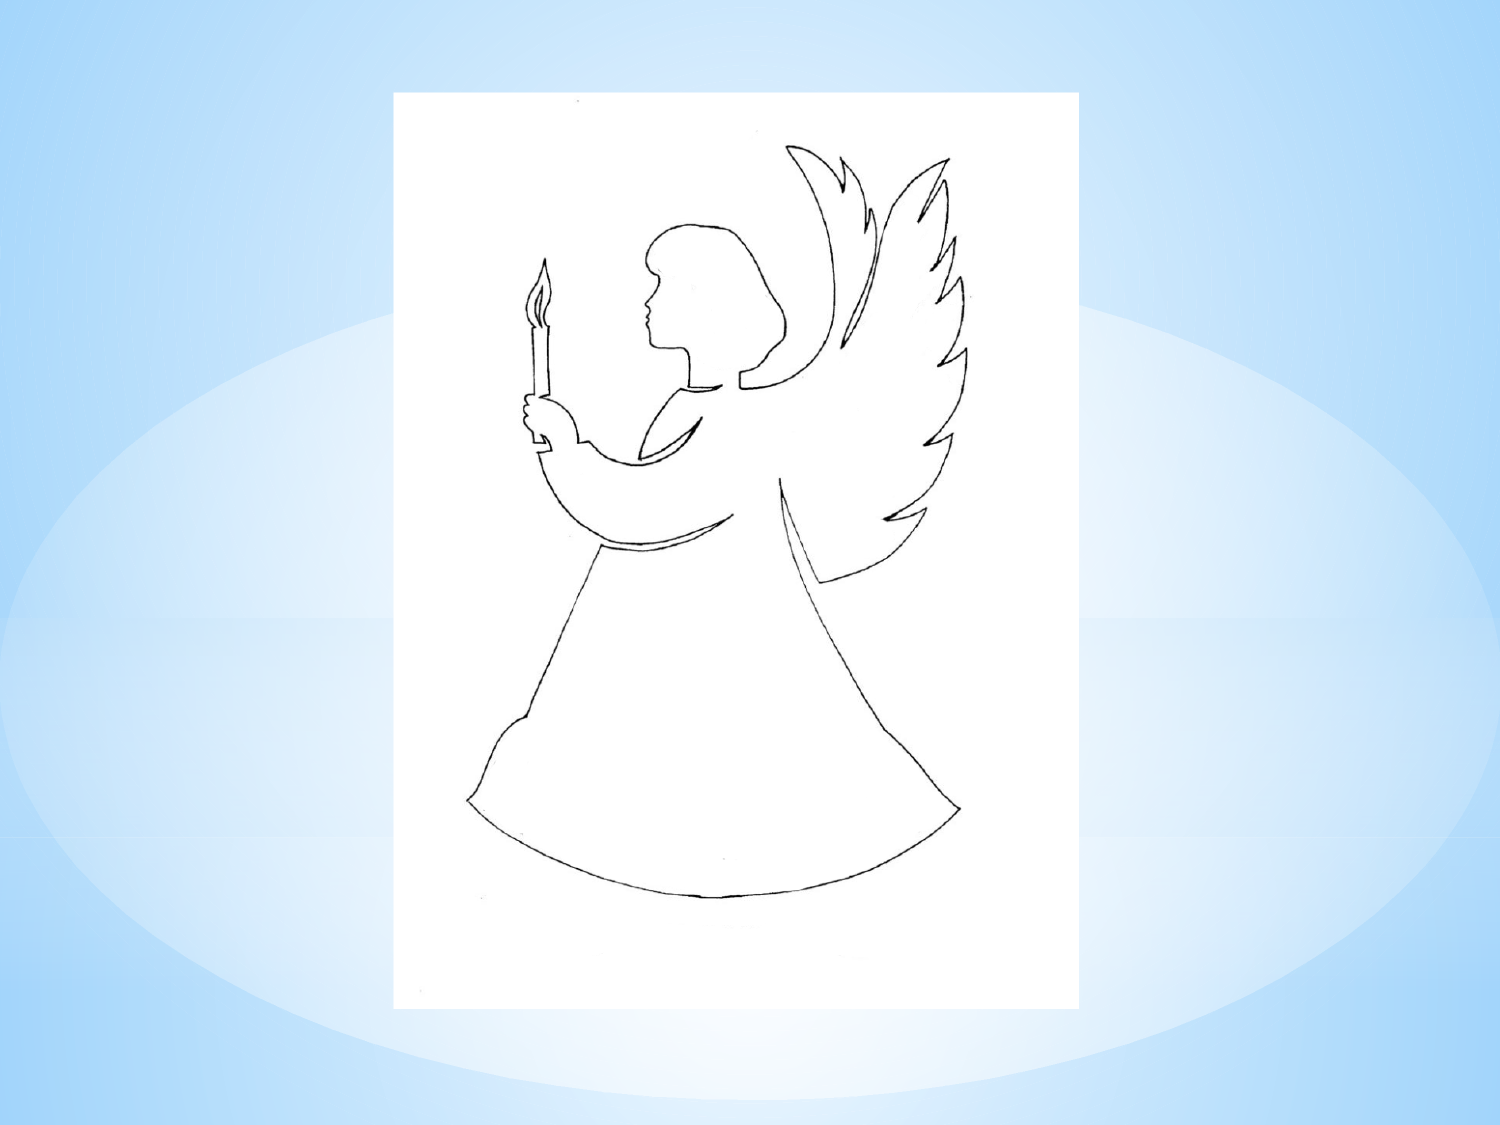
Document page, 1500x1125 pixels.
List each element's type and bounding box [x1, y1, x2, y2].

picture [277, 94, 1194, 1008]
